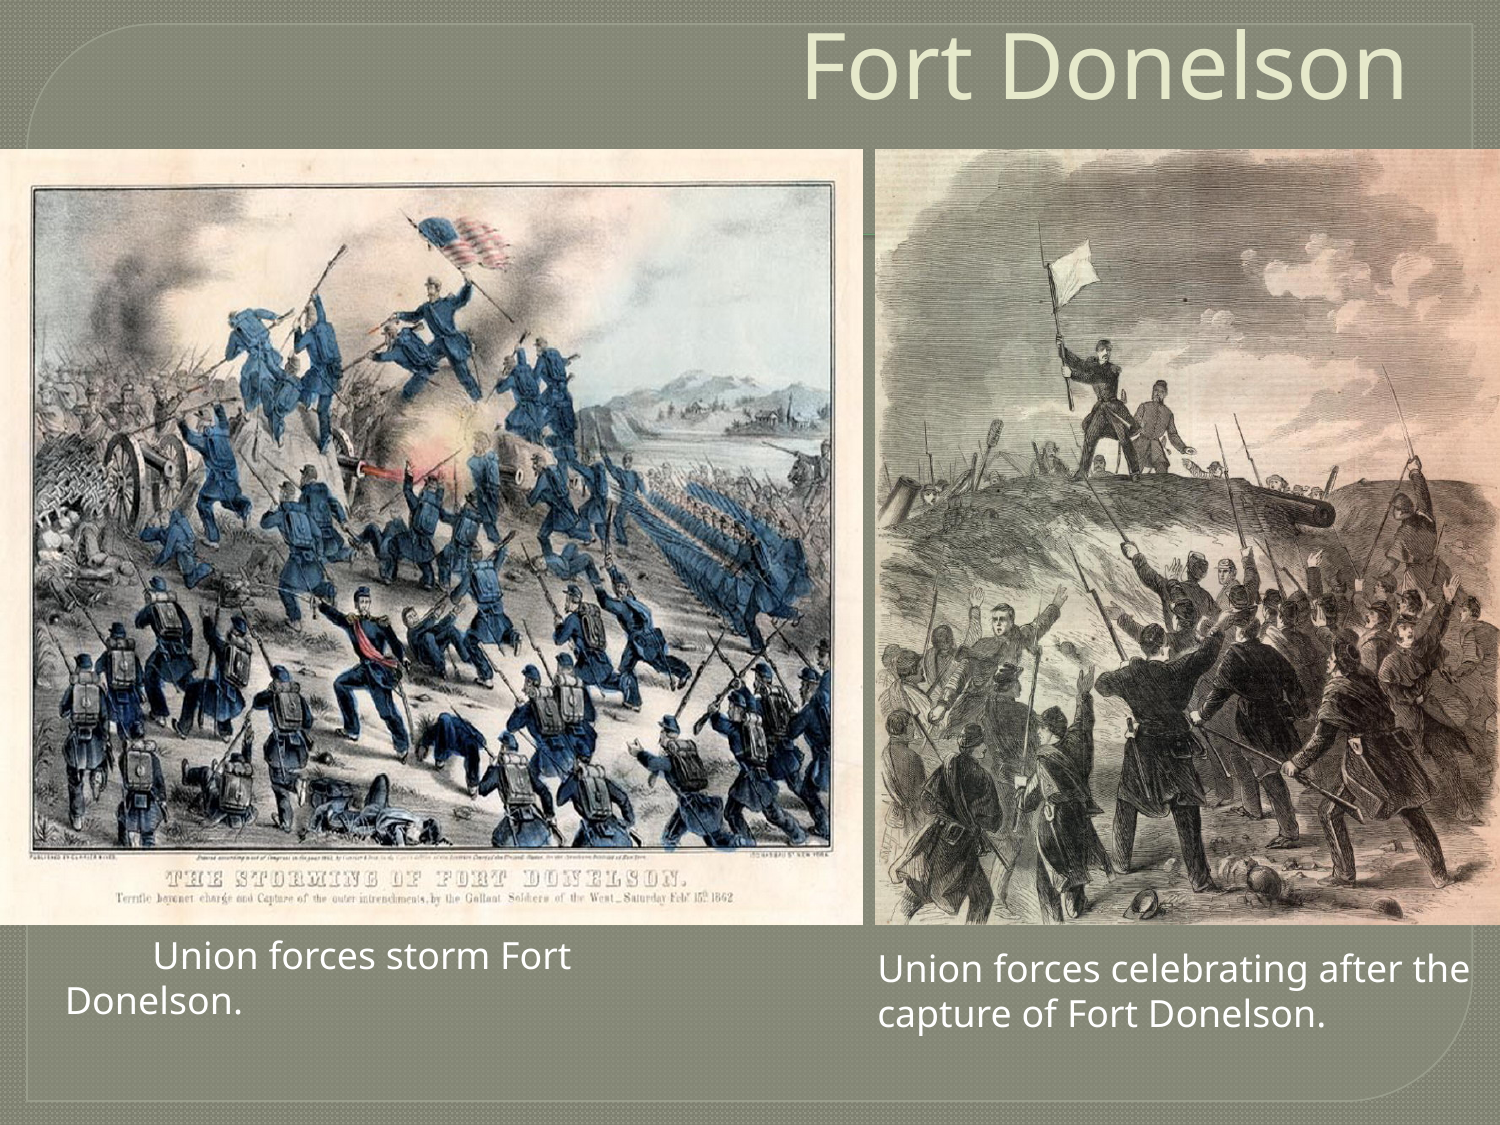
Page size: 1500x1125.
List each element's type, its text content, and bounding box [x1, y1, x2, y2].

picture [0, 149, 863, 926]
text_box Union forces storm Fort Donelson. [49, 937, 725, 1030]
title Fort Donelson [75, 0, 1425, 125]
picture [874, 149, 1500, 926]
text_box Union forces celebrating after the capture of Fort Donelson. [862, 937, 1500, 1043]
